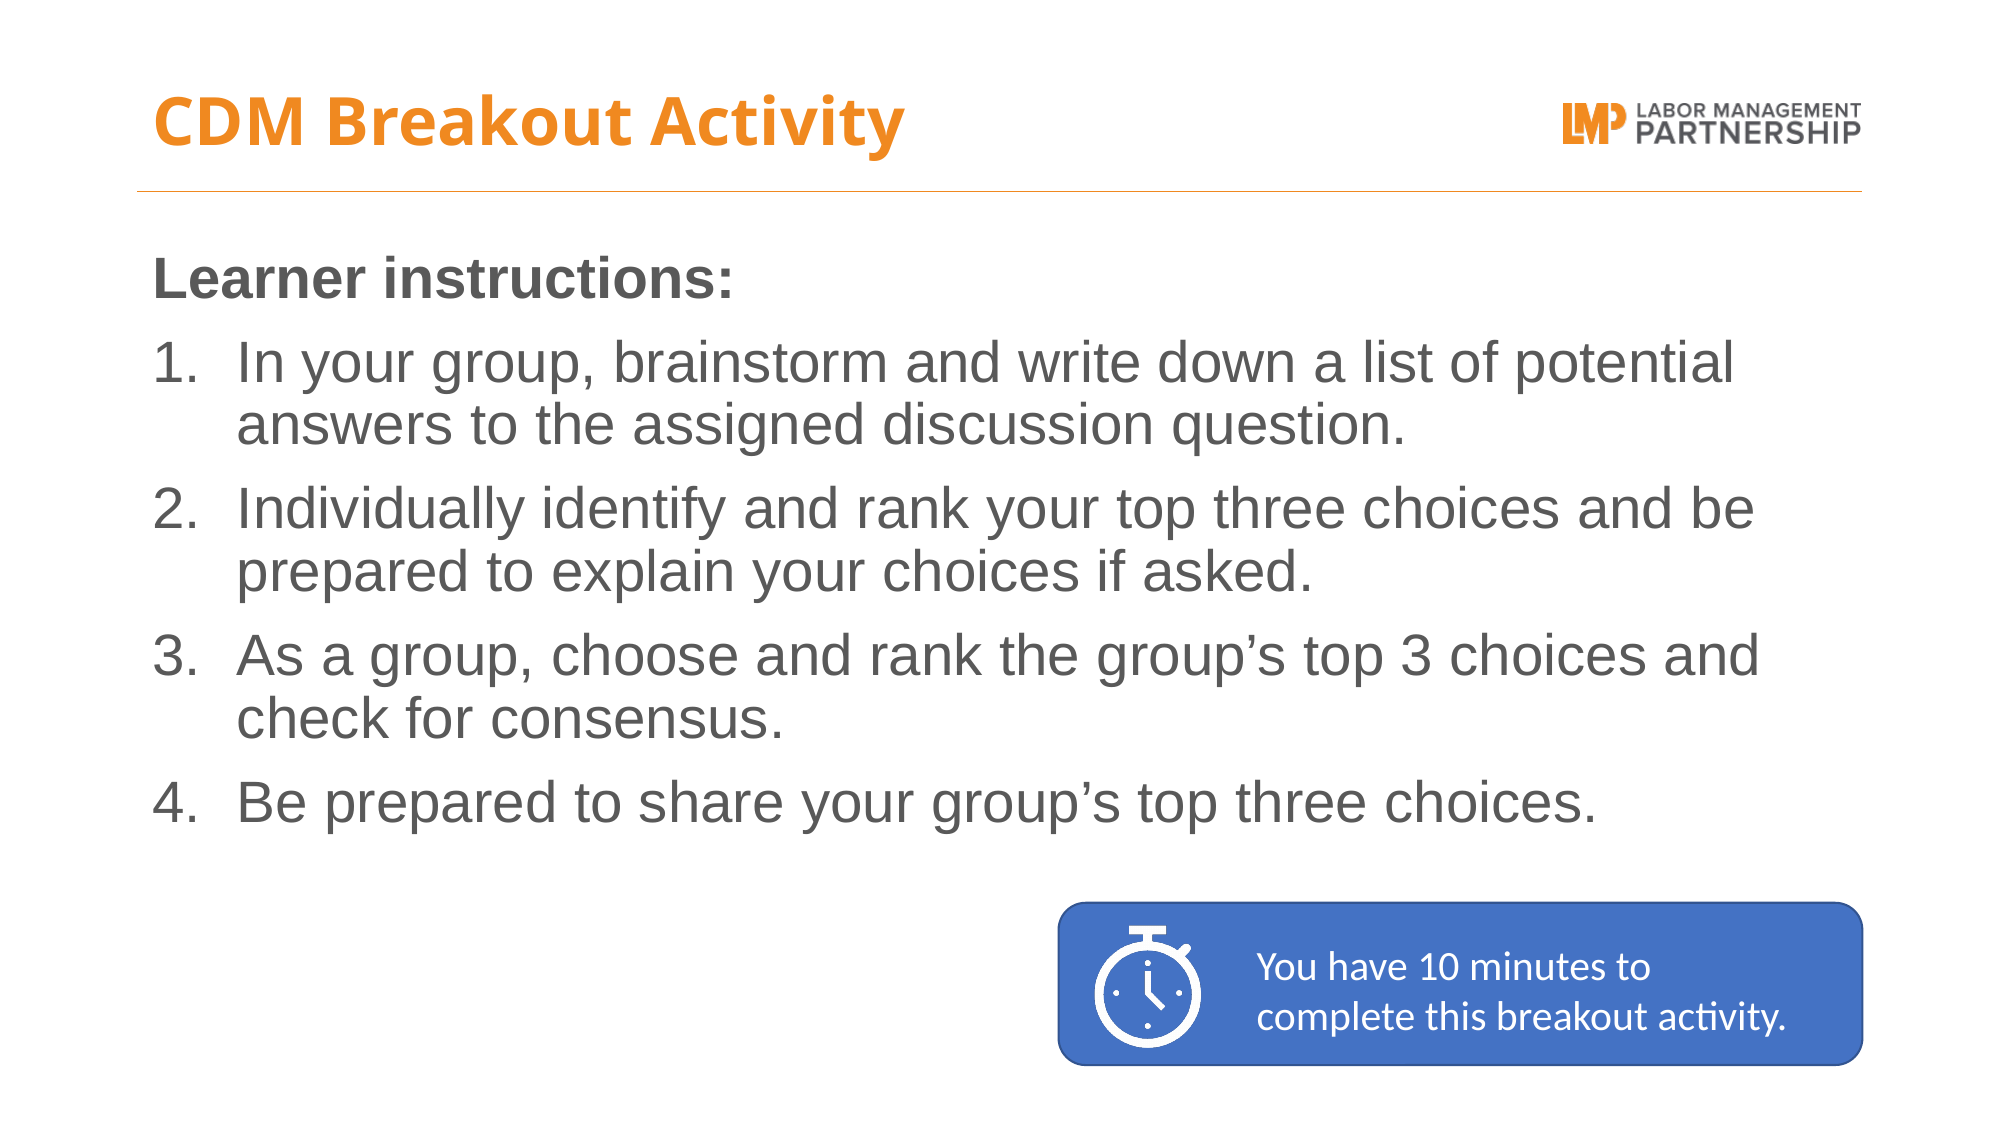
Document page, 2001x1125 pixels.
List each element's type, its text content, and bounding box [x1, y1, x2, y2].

list Learner instructions: In your group, brainstorm and write down a list of potential answers to the assigned discussion question. Individually identify and rank your top three choices and be prepared to explain your choices if asked. As a group, choose and rank the group’s top 3 choices and check for consensus. Be prepared to share your group’s top three choices. [137, 240, 1863, 878]
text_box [1058, 902, 1863, 1066]
title CDM Breakout Activity [137, 59, 1529, 188]
picture [1562, 103, 1863, 144]
